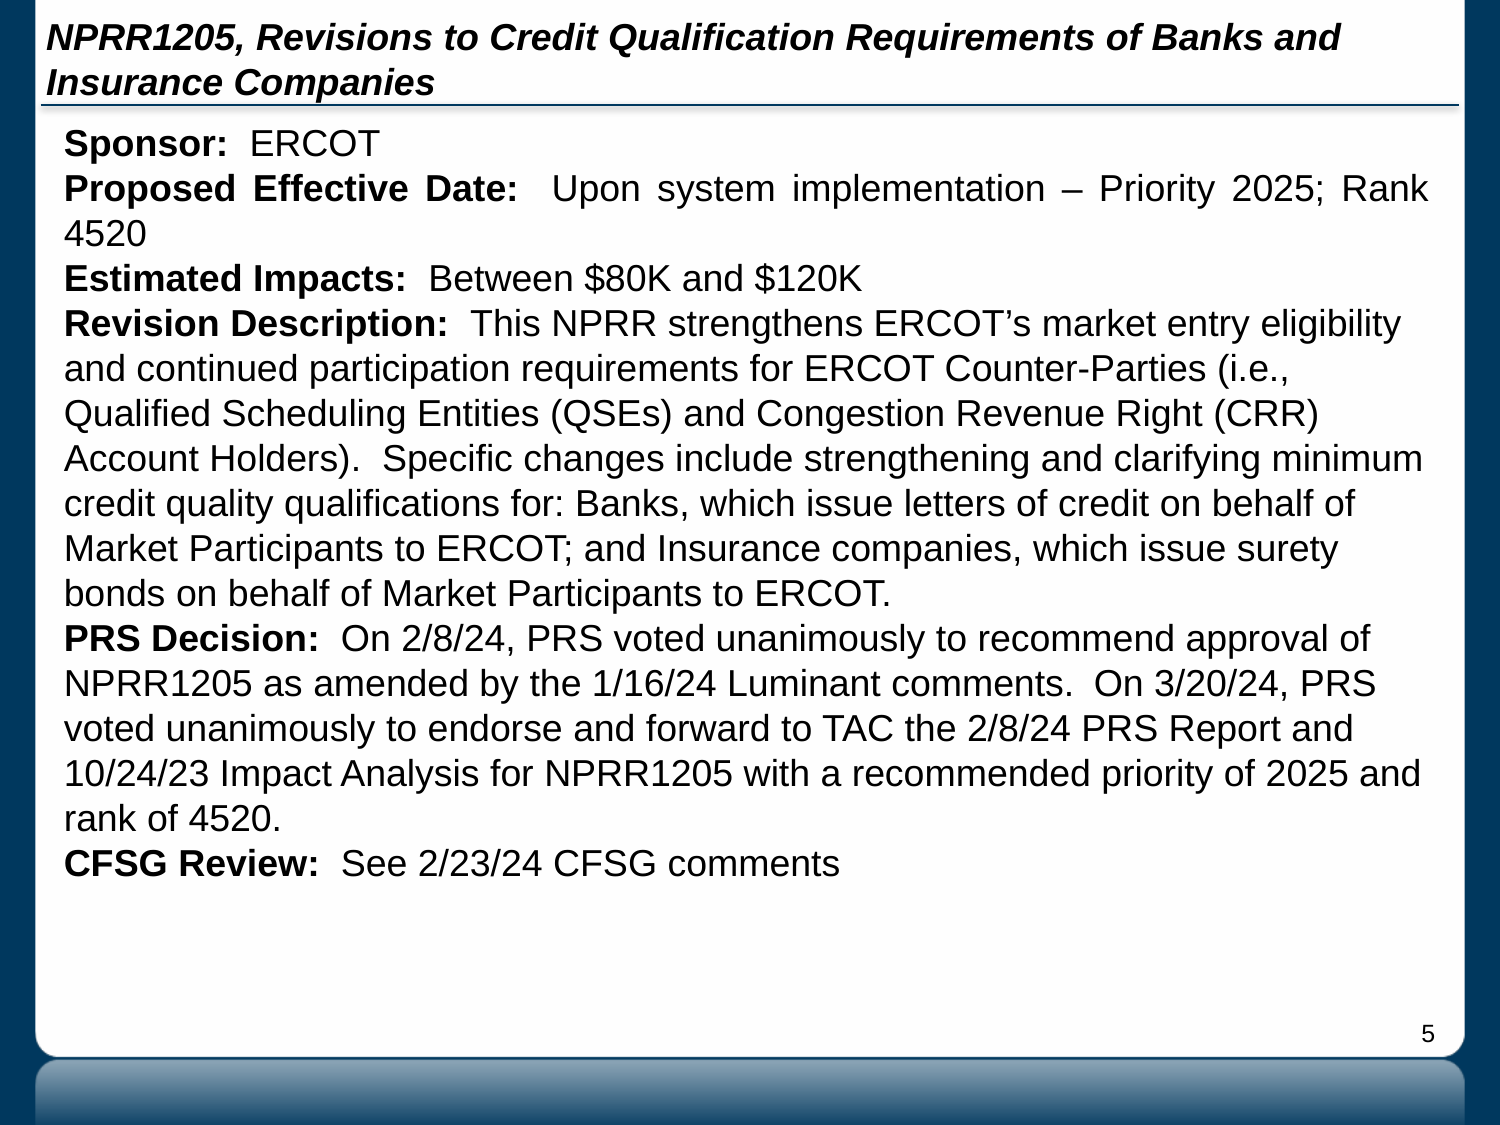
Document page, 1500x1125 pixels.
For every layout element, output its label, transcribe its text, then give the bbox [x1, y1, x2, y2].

text_box Sponsor: ERCOT Proposed Effective Date: Upon system implementation – Priority 2025; Rank 4520 Estimated Impacts: Between $80K and $120K Revision Description: This NPRR strengthens ERCOT’s market entry eligibility and continued participation requirements for ERCOT Counter-Parties (i.e., Qualified Scheduling Entities (QSEs) and Congestion Revenue Right (CRR) Account Holders). Specific changes include strengthening and clarifying minimum credit quality qualifications for: Banks, which issue letters of credit on behalf of Market Participants to ERCOT; and Insurance companies, which issue surety bonds on behalf of Market Participants to ERCOT. PRS Decision: On 2/8/24, PRS voted unanimously to recommend approval of NPRR1205 as amended by the 1/16/24 Luminant comments. On 3/20/24, PRS voted unanimously to endorse and forward to TAC the 2/8/24 PRS Report and 10/24/23 Impact Analysis for NPRR1205 with a recommended priority of 2025 and rank of 4520. CFSG Review: See 2/23/24 CFSG comments [11, 111, 1444, 891]
title NPRR1205, Revisions to Credit Qualification Requirements of Banks and Insurance Companies [31, 20, 1464, 97]
picture [35, 0, 1465, 1125]
